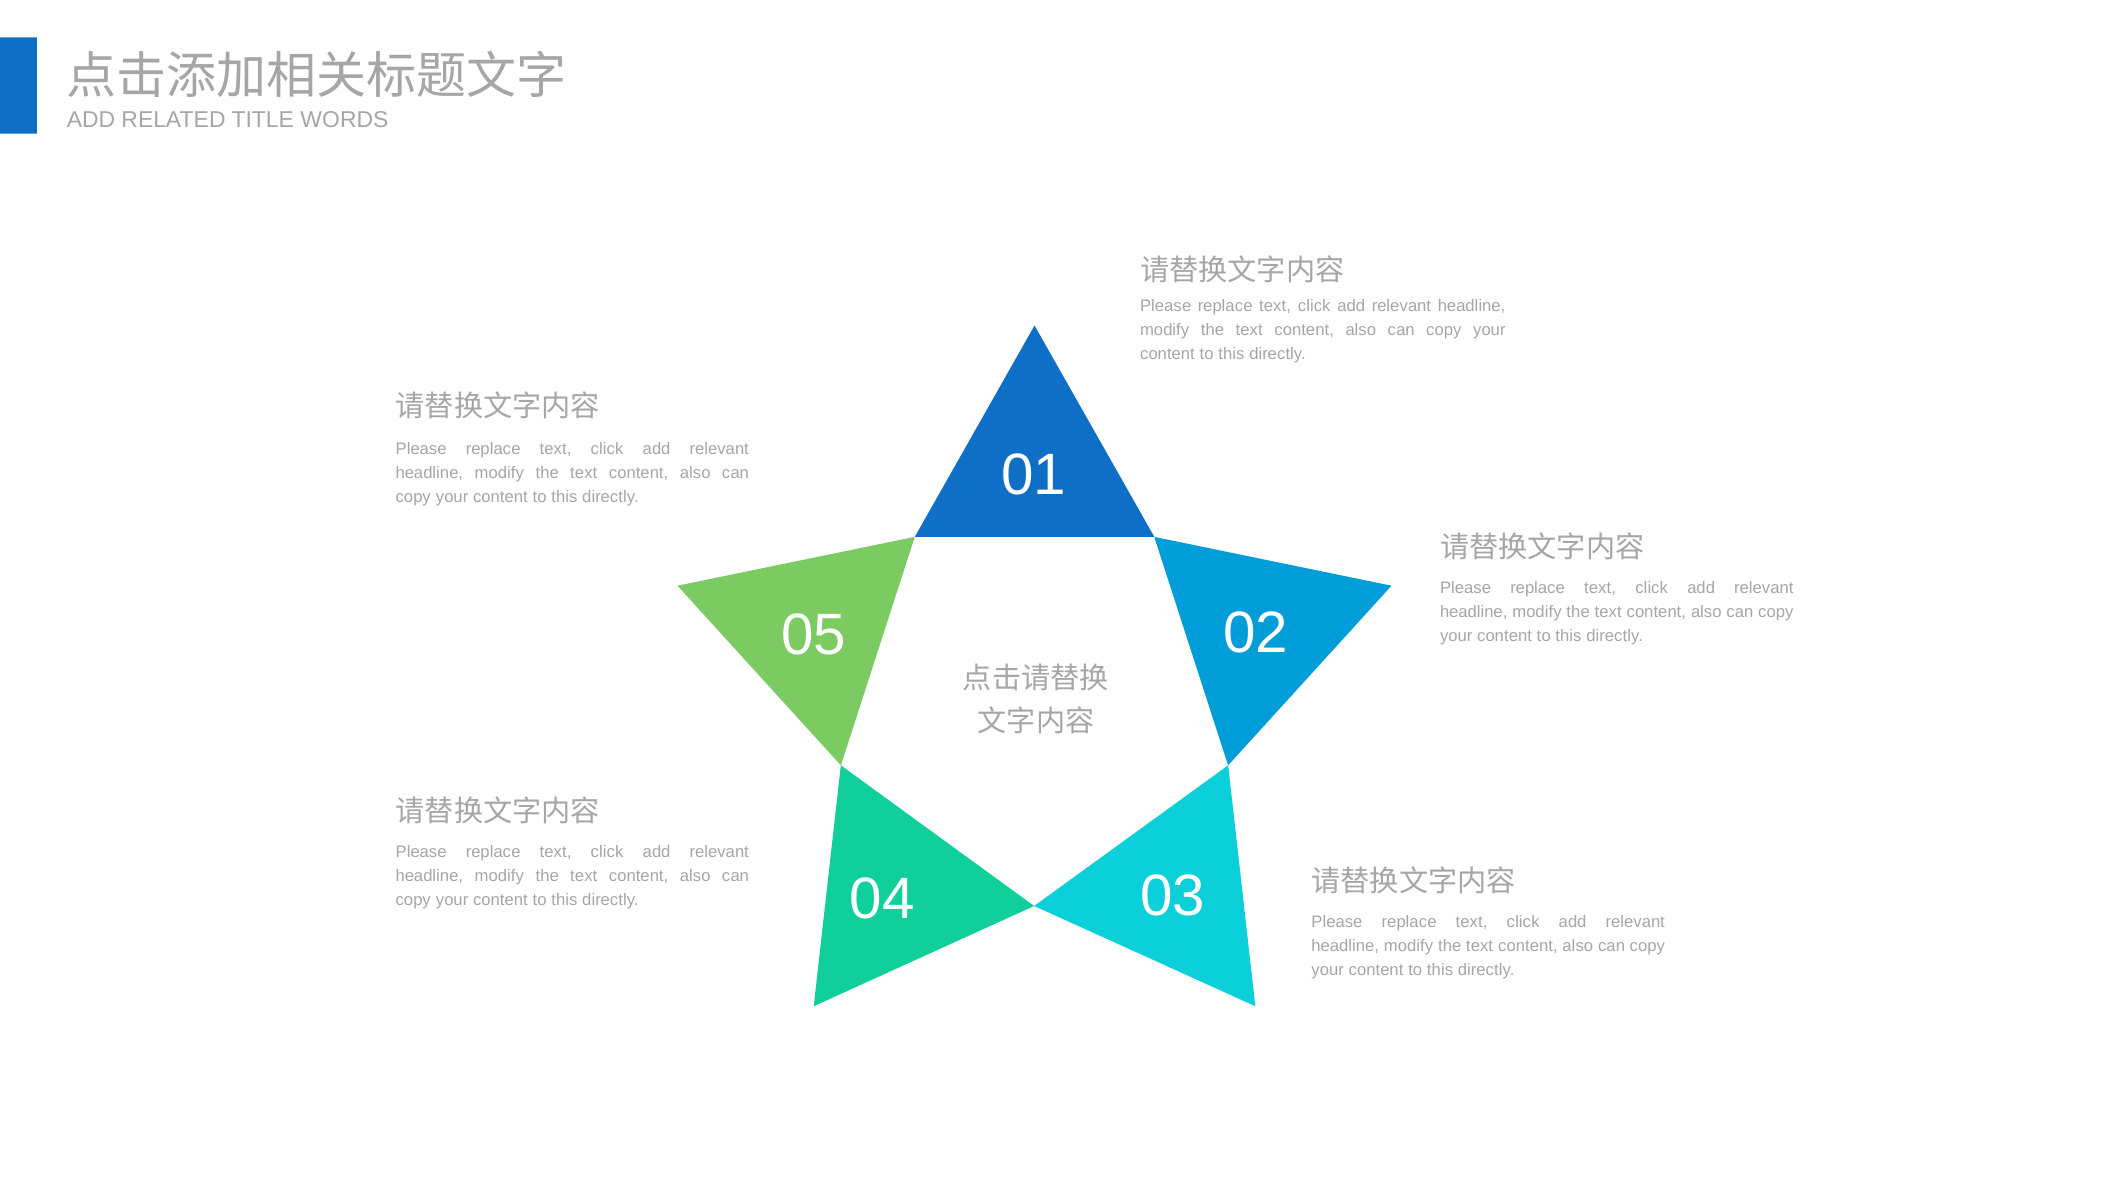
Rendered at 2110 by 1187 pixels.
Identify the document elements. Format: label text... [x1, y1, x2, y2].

text_box 03 [1131, 842, 1214, 927]
text_box 01 [992, 422, 1076, 507]
text_box 请替换文字内容 [395, 380, 645, 423]
text_box Please replace text, click add relevant headline, modify the text content, also can copy your content to this directly. [395, 837, 750, 909]
text_box 04 [841, 846, 924, 931]
text_box 点击请替换文字内容 [950, 652, 1122, 737]
text_box [1154, 536, 1392, 766]
text_box Please replace text, click add relevant headline, modify the text content, also can copy your content to this directly. [395, 433, 750, 506]
text_box 请替换文字内容 [1140, 244, 1432, 287]
text_box 请替换文字内容 [395, 785, 674, 827]
text_box [677, 536, 915, 765]
text_box 请替换文字内容 [1311, 855, 1603, 898]
text_box [1034, 766, 1256, 1007]
text_box ADD RELATED TITLE WORDS [66, 104, 389, 132]
text_box 02 [1214, 580, 1297, 664]
text_box [915, 325, 1154, 537]
text_box 05 [772, 582, 855, 667]
text_box [0, 36, 38, 135]
text_box 点击添加相关标题文字 [66, 43, 567, 104]
text_box [813, 765, 1034, 1007]
text_box 请替换文字内容 [1440, 521, 1732, 564]
text_box Please replace text, click add relevant headline, modify the text content, also can copy your content to this directly. [1311, 906, 1666, 979]
text_box Please replace text, click add relevant headline, modify the text content, also can copy your content to this directly. [1440, 573, 1795, 645]
text_box Please replace text, click add relevant headline, modify the text content, also can copy your content to this directly. [1139, 290, 1506, 363]
